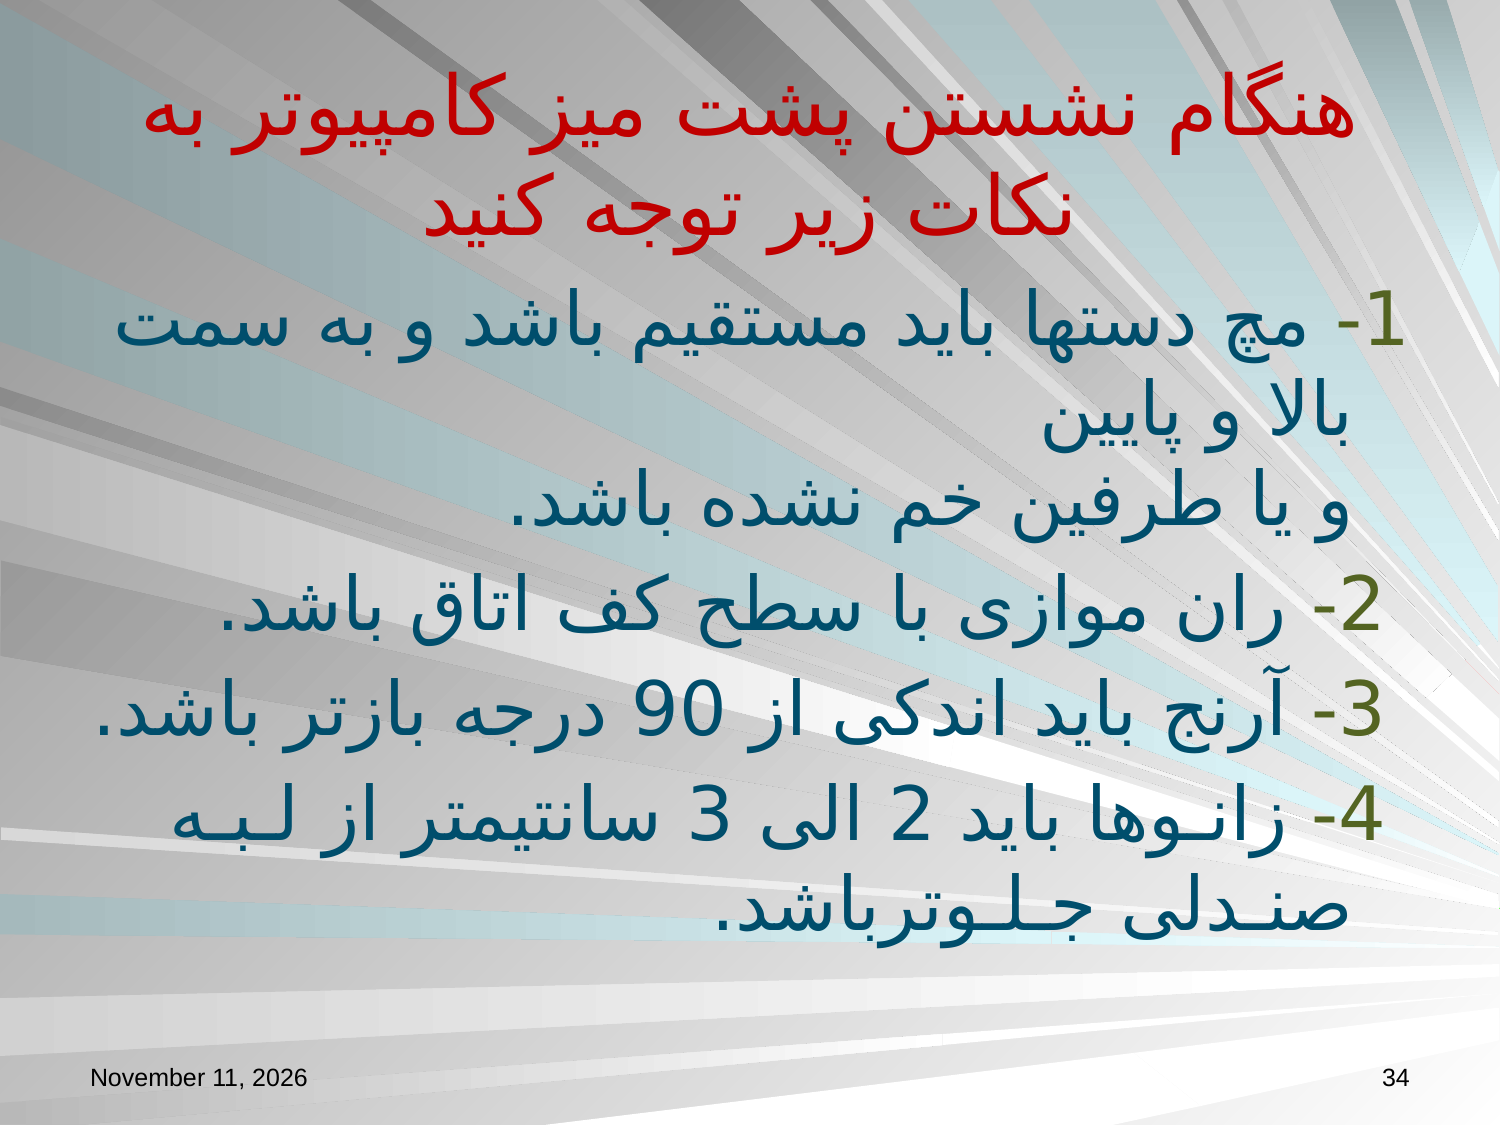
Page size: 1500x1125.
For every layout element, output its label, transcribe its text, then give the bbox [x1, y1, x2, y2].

slide_number 34 [1074, 1023, 1426, 1100]
list 1- مچ دستها باید مستقیم باشد و به سمت بالا و پایین و یا طرفین خم نشده باشد. 2- ران موازی با سطح کف اتاق باشد. 3- آرنج باید اندکی از 90 درجه بازتر باشد. 4- زانـوها باید 2 الی 3 سانتیمتر از لـبـه صنـدلی جـلـوترباشد. [74, 262, 1426, 1006]
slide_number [74, 1023, 426, 1100]
title هنگام نشستن پشت میز کامپیوتر به نکات زیر توجه کنید [74, 77, 1426, 262]
